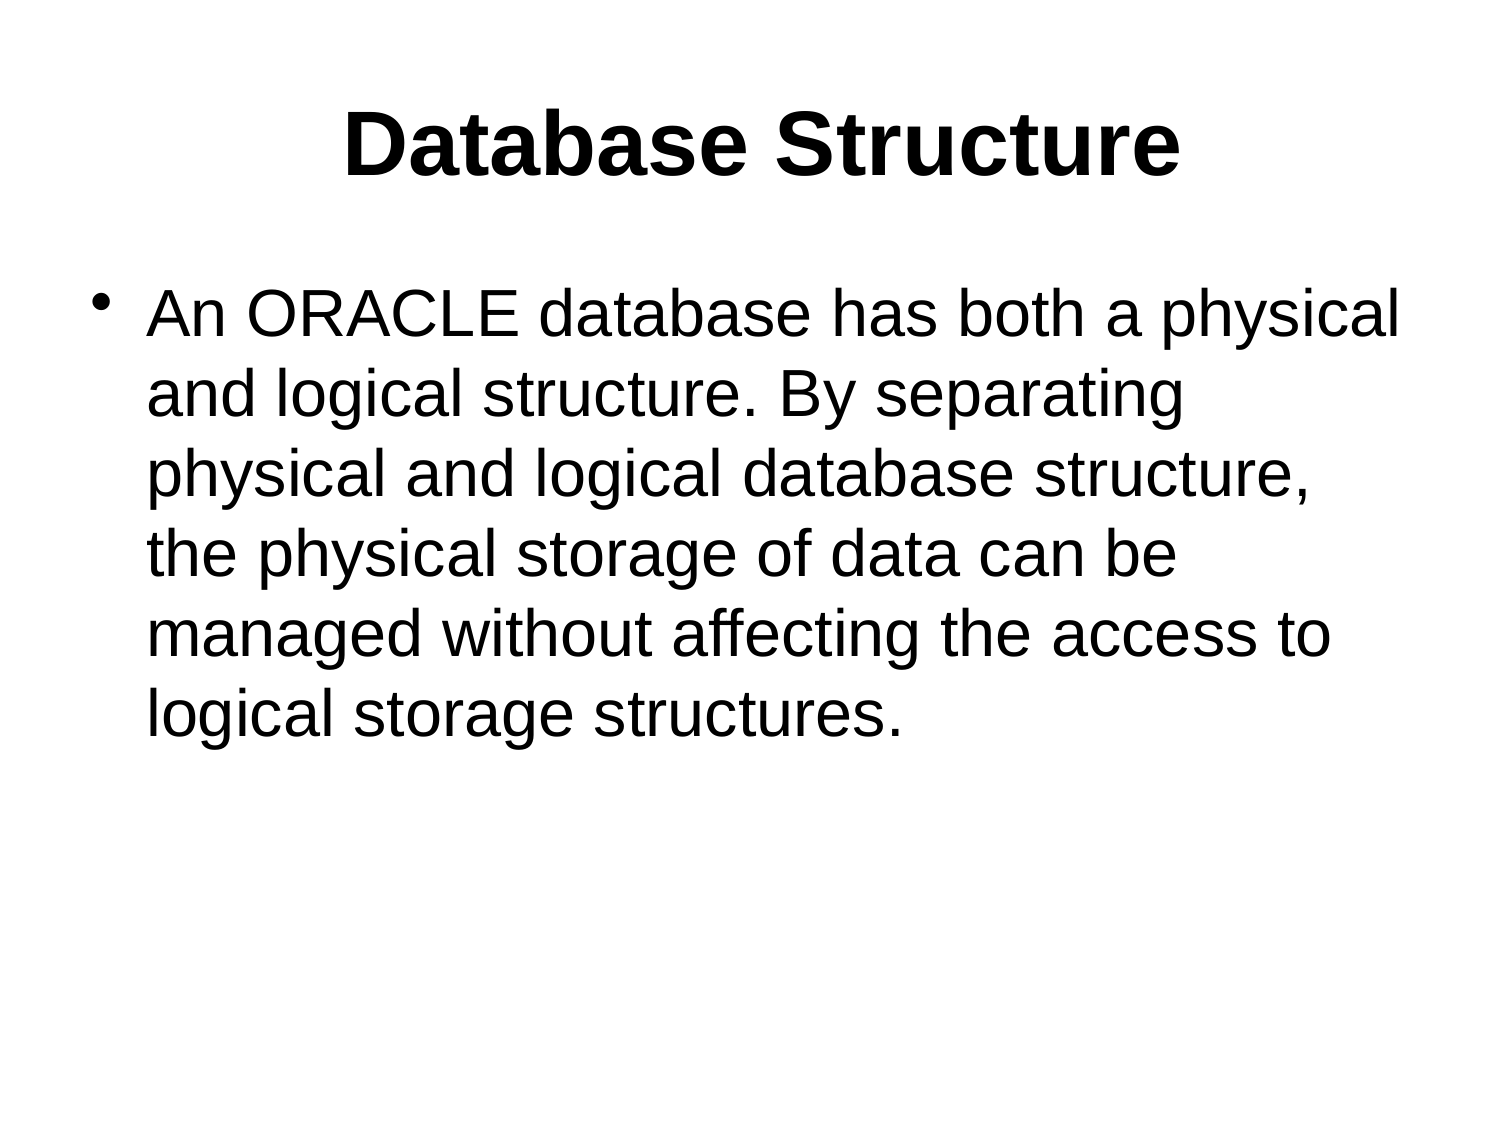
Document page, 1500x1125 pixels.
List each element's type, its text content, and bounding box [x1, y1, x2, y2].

title Database Structure [74, 44, 1426, 233]
list An ORACLE database has both a physical and logical structure. By separating physical and logical database structure, the physical storage of data can be managed without affecting the access to logical storage structures. [74, 262, 1426, 1006]
